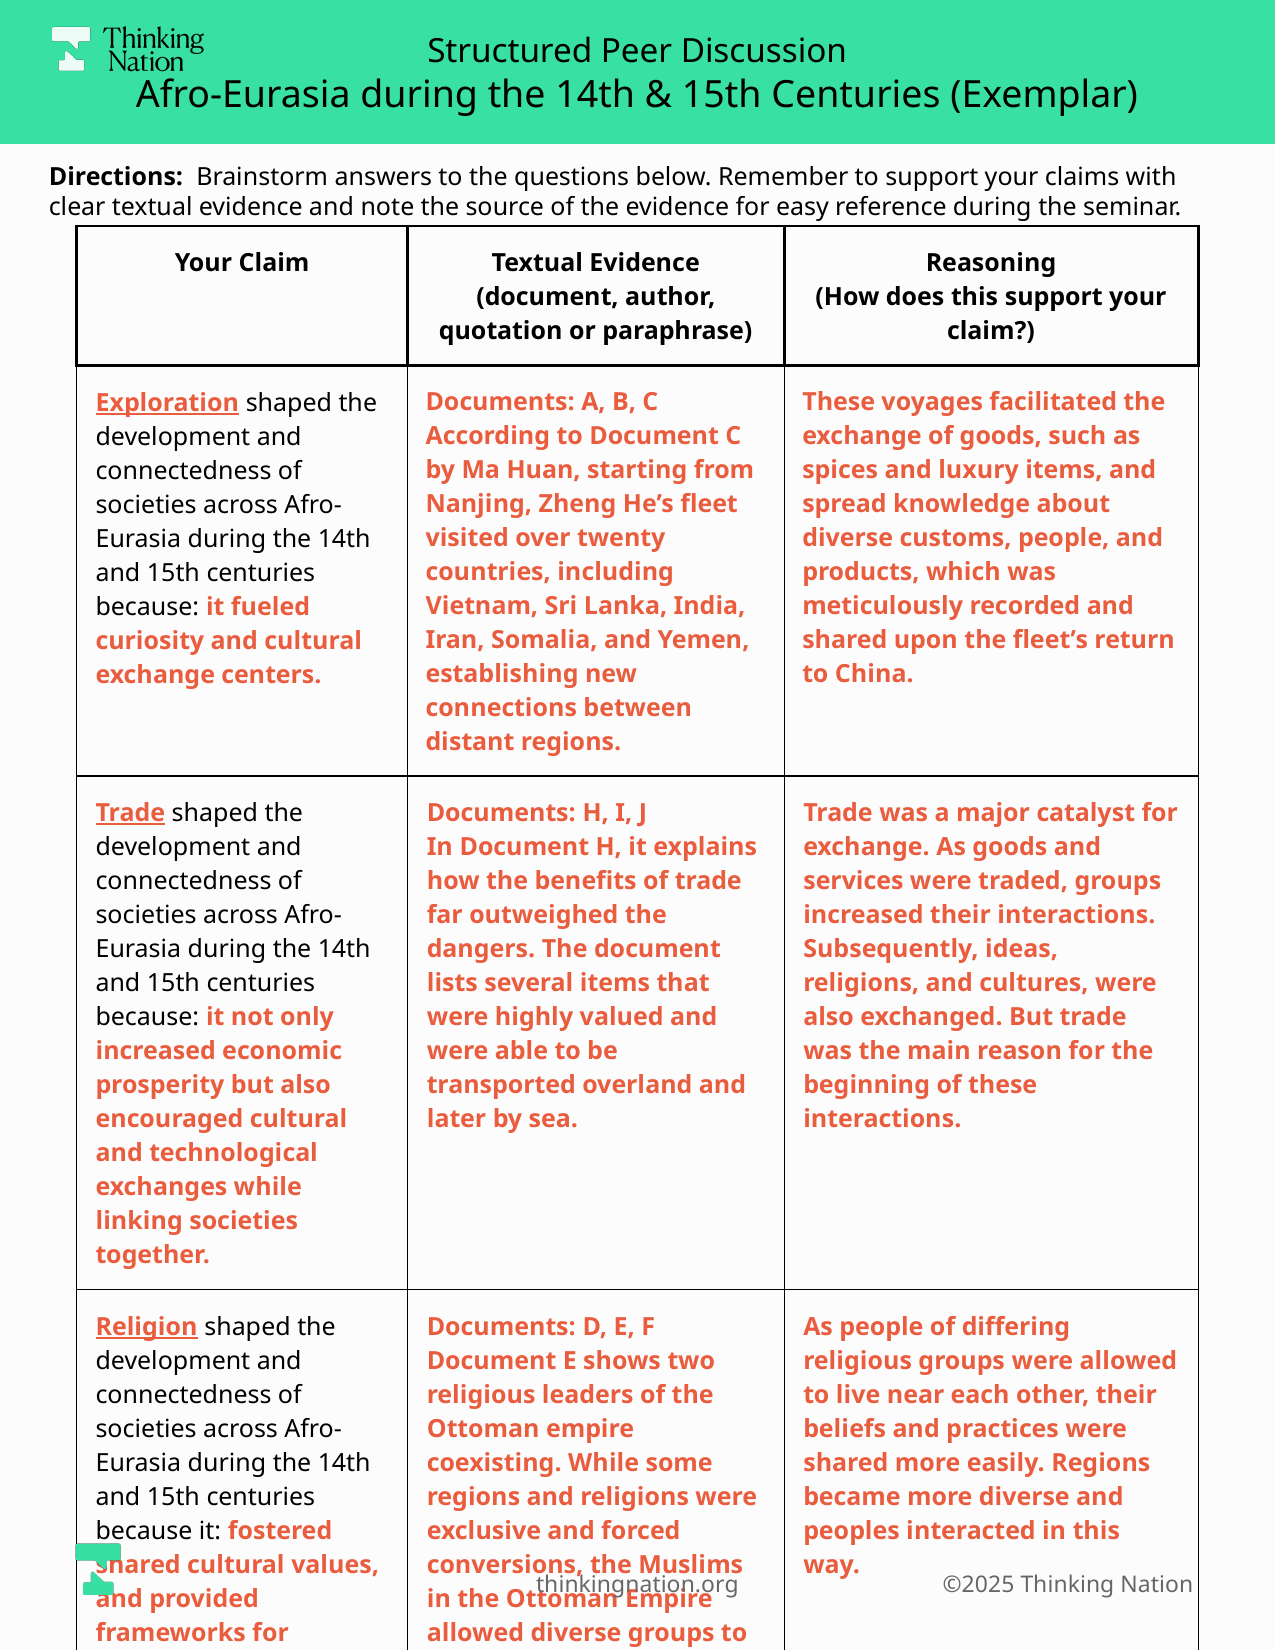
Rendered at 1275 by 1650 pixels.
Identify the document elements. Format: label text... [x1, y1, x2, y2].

table_header Your Claim [78, 238, 406, 364]
table_cell Documents: A, B, C According to Document C by Ma Huan, starting from Nanjing, Zheng He’s fleet visited over twenty countries, including Vietnam, Sri Lanka, India, Iran, Somalia, and Yemen, establishing new connections between distant regions. [408, 367, 784, 775]
table_cell Trade was a major catalyst for exchange. As goods and services were traded, groups increased their interactions. Subsequently, ideas, religions, and cultures, were also exchanged. But trade was the main reason for the beginning of these interactions. [785, 777, 1198, 1289]
table_cell As people of differing religious groups were allowed to live near each other, their beliefs and practices were shared more easily. Regions became more diverse and peoples interacted in this way. [785, 1290, 1198, 1650]
table_cell Trade shaped the development and connectedness of societies across Afro-Eurasia during the 14th and 15th centuries because: it not only increased economic prosperity but also encouraged cultural and technological exchanges while linking societies together. [77, 777, 407, 1289]
picture [35, 12, 210, 85]
table_cell Exploration shaped the development and connectedness of societies across Afro-Eurasia during the 14th and 15th centuries because: it fueled curiosity and cultural exchange centers. [77, 367, 407, 775]
table_header Textual Evidence (document, author, quotation or paraphrase) [409, 238, 783, 364]
table_cell Religion shaped the development and connectedness of societies across Afro-Eurasia during the 14th and 15th centuries because it: fostered shared cultural values, and provided frameworks for governance, education, and social organization. [77, 1290, 407, 1650]
text_box ©2025 Thinking Nation [907, 1553, 1210, 1605]
text_box Directions: Brainstorm answers to the questions below. Remember to support your claims with clear textual evidence and note the source of the evidence for easy reference during the seminar. [31, 143, 1243, 238]
text_box Structured Peer Discussion Afro-Eurasia during the 14th & 15th Centuries (Exemplar) [0, 0, 1275, 144]
picture [62, 1533, 134, 1605]
text_box thinkingnation.org [486, 1553, 789, 1605]
table_cell Documents: H, I, J In Document H, it explains how the benefits of trade far outweighed the dangers. The document lists several items that were highly valued and were able to be transported overland and later by sea. [408, 777, 784, 1289]
table_cell Documents: D, E, F Document E shows two religious leaders of the Ottoman empire coexisting. While some regions and religions were exclusive and forced conversions, the Muslims in the Ottoman Empire allowed diverse groups to continue to live and practice their beliefs. [408, 1290, 784, 1650]
table_cell These voyages facilitated the exchange of goods, such as spices and luxury items, and spread knowledge about diverse customs, people, and products, which was meticulously recorded and shared upon the fleet’s return to China. [785, 367, 1198, 775]
table_header Reasoning (How does this support your claim?) [786, 238, 1197, 364]
